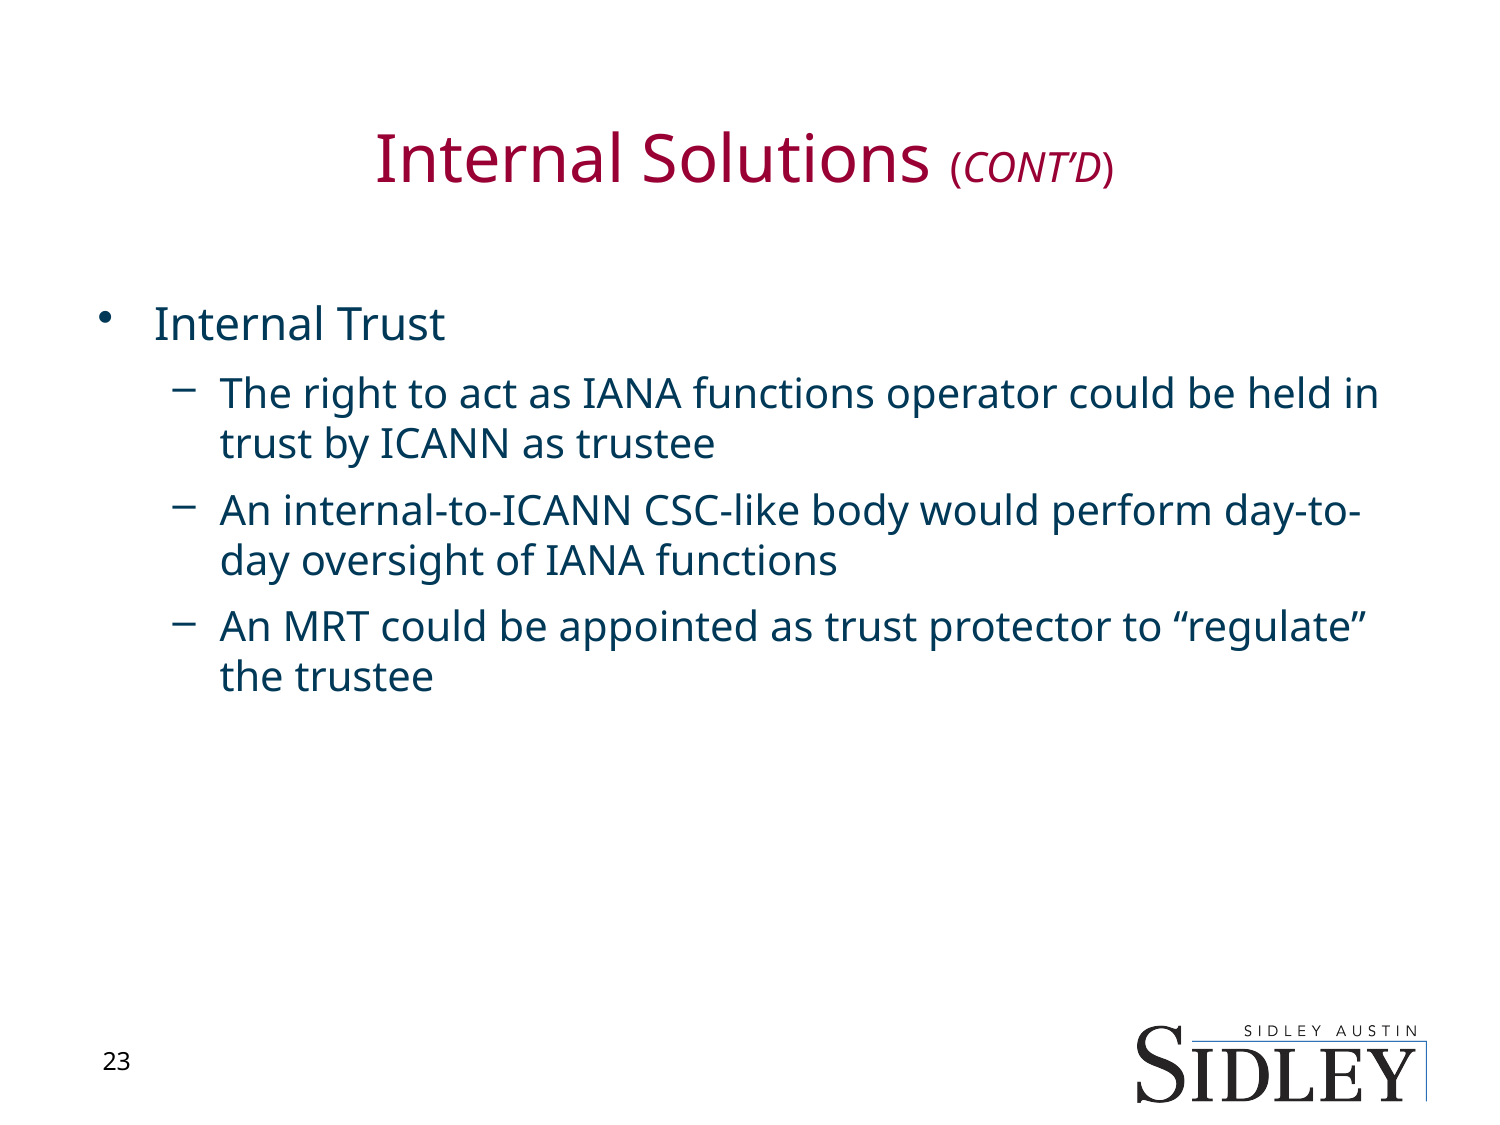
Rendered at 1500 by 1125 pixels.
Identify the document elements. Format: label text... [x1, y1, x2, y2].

title Internal Solutions (CONT’D) [82, 24, 1418, 287]
picture [1137, 1025, 1427, 1103]
list Internal Trust The right to act as IANA functions operator could be held in trust by ICANN as trustee An internal-to-ICANN CSC-like body would perform day-to-day oversight of IANA functions An MRT could be appointed as trust protector to “regulate” the trustee [82, 287, 1426, 988]
slide_number 23 [87, 1037, 401, 1098]
